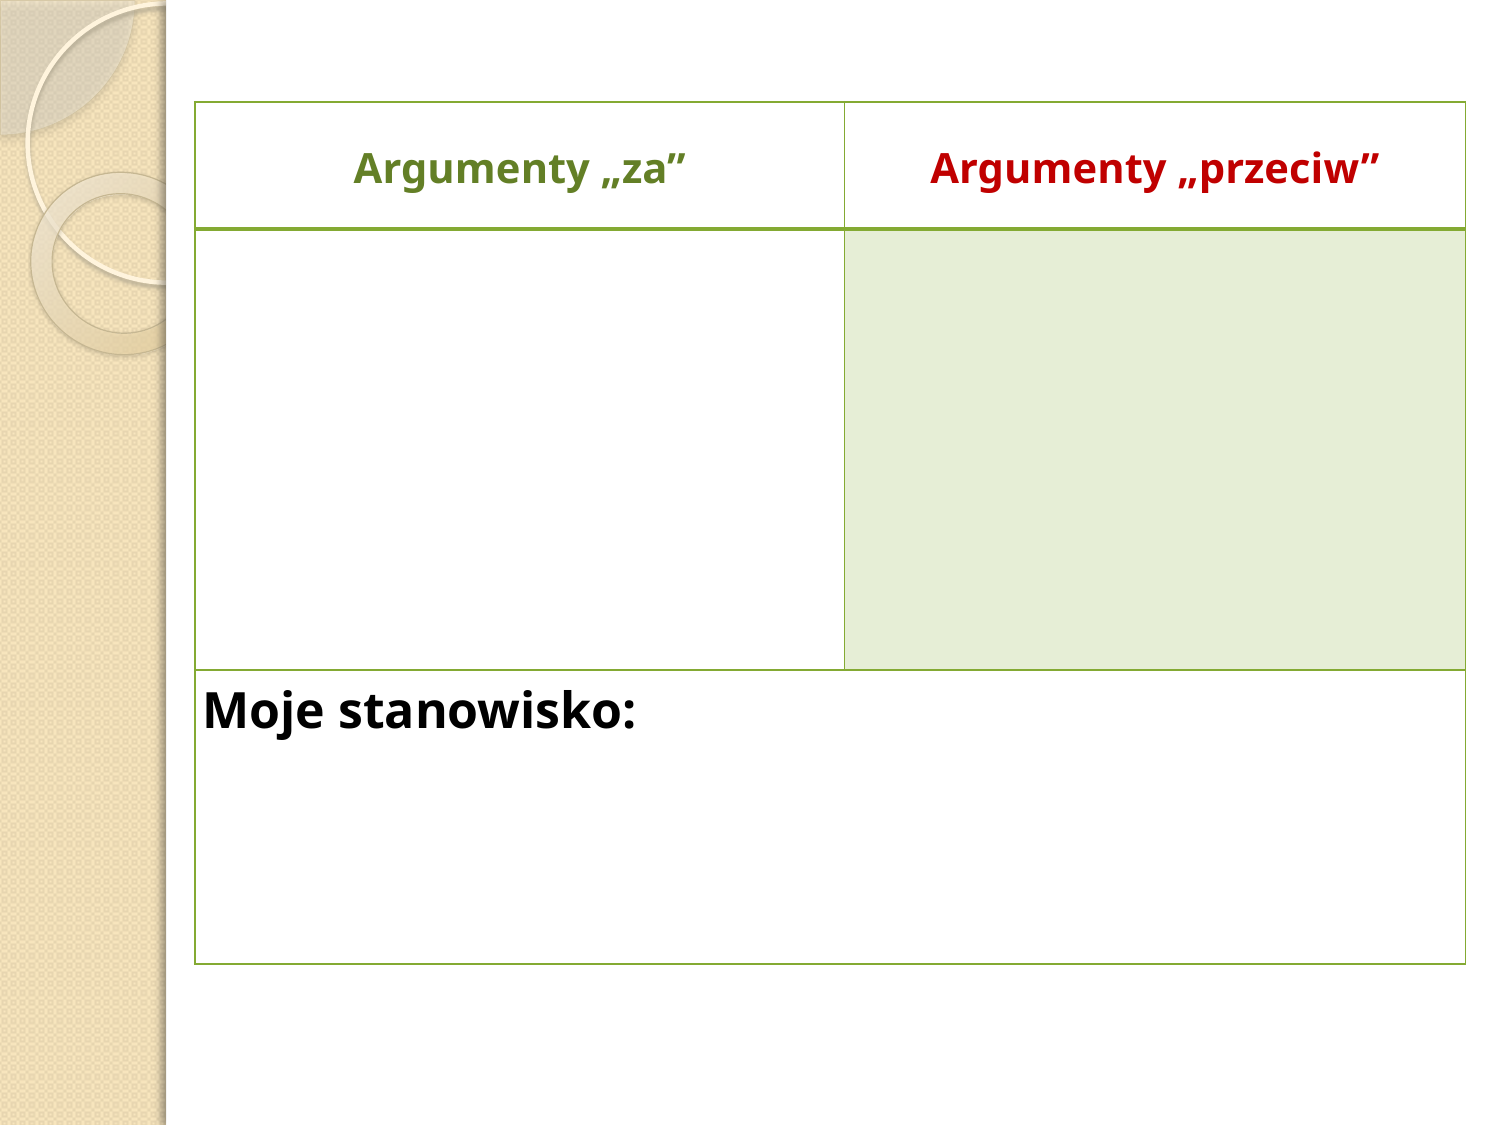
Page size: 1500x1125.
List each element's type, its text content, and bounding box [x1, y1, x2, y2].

table_cell [845, 231, 1465, 669]
table_header Argumenty „za” [196, 103, 844, 227]
table_cell Moje stanowisko: [196, 671, 1465, 963]
table_cell [196, 231, 844, 669]
table_header Argumenty „przeciw” [845, 103, 1465, 227]
